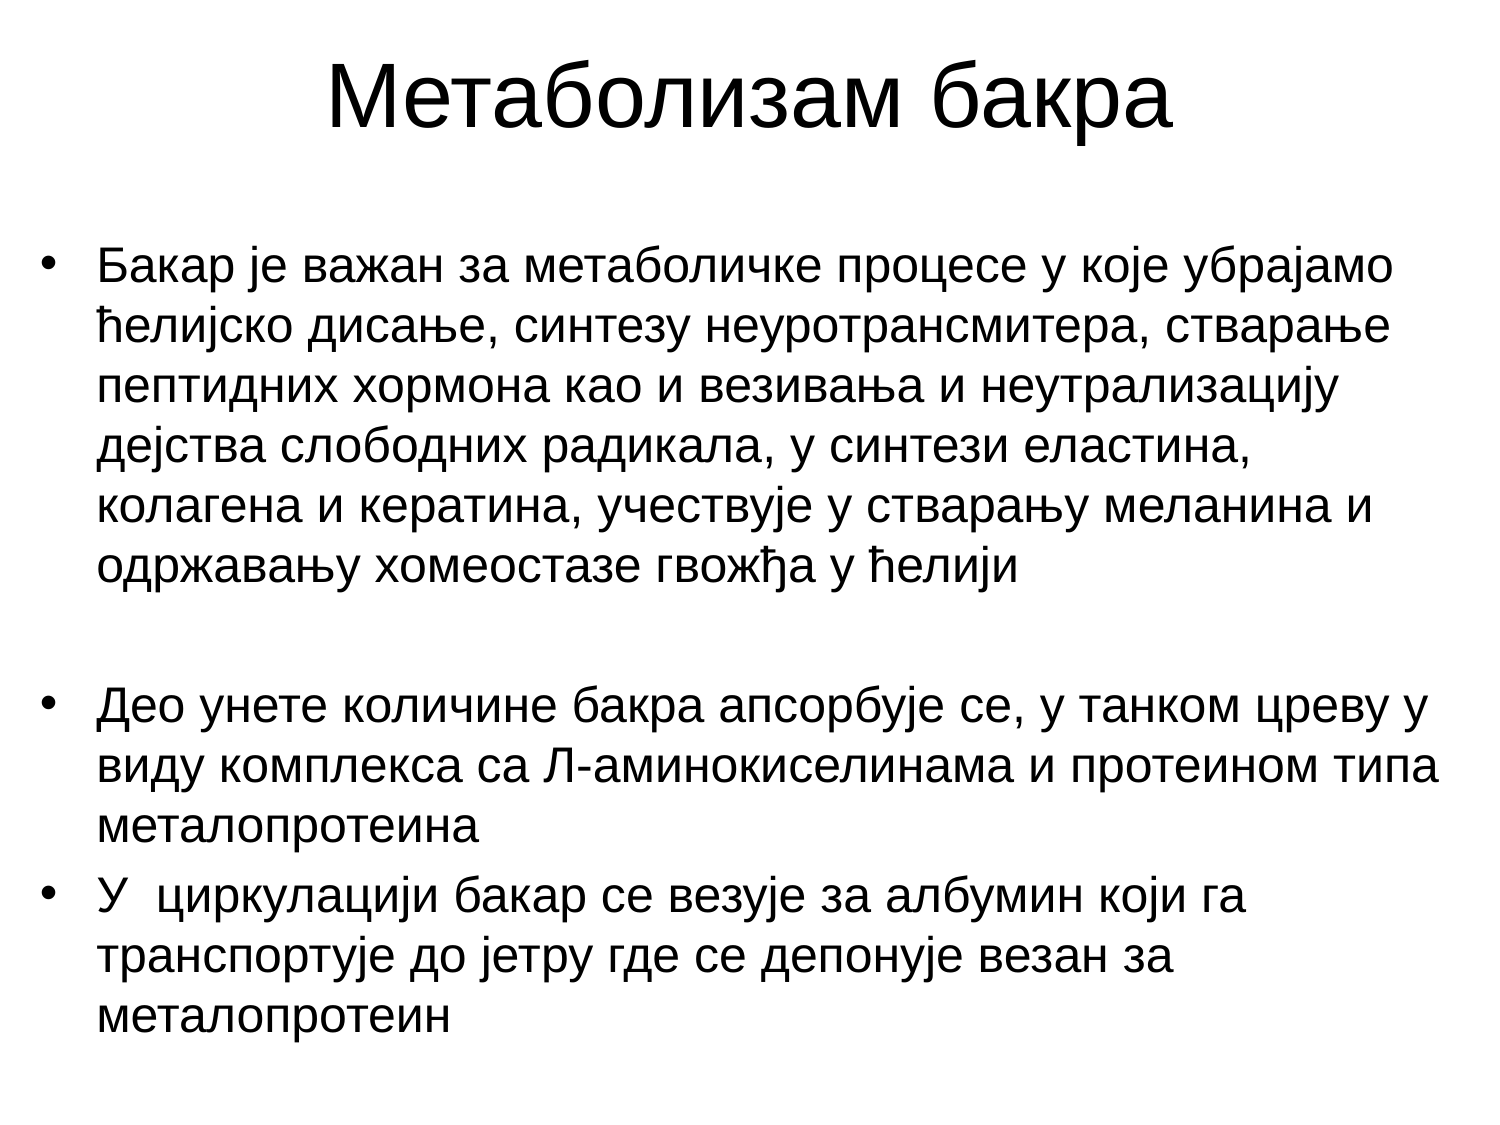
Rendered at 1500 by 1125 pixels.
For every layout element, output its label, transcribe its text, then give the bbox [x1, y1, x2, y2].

title Метаболизам бакра [75, 0, 1425, 185]
list Бакар је важан за метаболичке процесе у које убрајамо ћелијско дисање, синтезу неуротрансмитера, стварање пептидних хормона као и везивања и неутрализацију дејства слободних радикала, у синтези еластина, колагена и кератина, учествује у стварању меланина и одржавању хомеостазе гвожђа у ћелији Део унете количине бакра апсорбује се, у танком цреву у виду комплекса са Л-аминокиселинама и протеином типа металопротеина У циркулацији бакар се везује за албумин који га транспортује до јетру где се депонује везан за металопротеин [24, 224, 1475, 1100]
